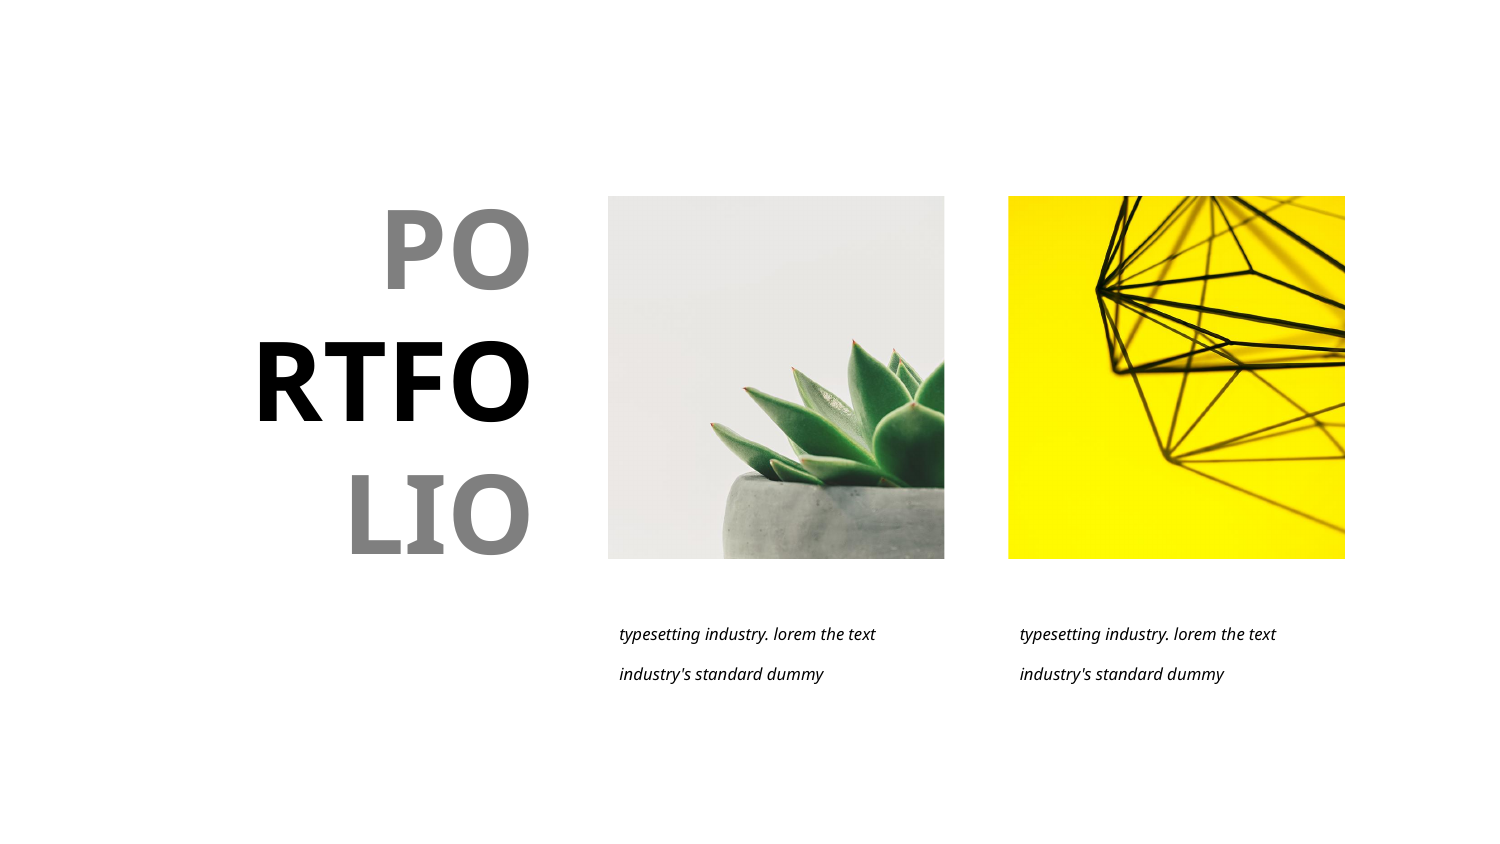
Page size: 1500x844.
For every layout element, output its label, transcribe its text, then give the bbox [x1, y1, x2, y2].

text_box PO RTFO LIO [155, 173, 548, 583]
text_box typesetting industry. lorem the text industry's standard dummy [1008, 598, 1321, 671]
picture [1008, 196, 1346, 559]
text_box typesetting industry. lorem the text industry's standard dummy [608, 598, 920, 671]
picture [607, 196, 945, 559]
